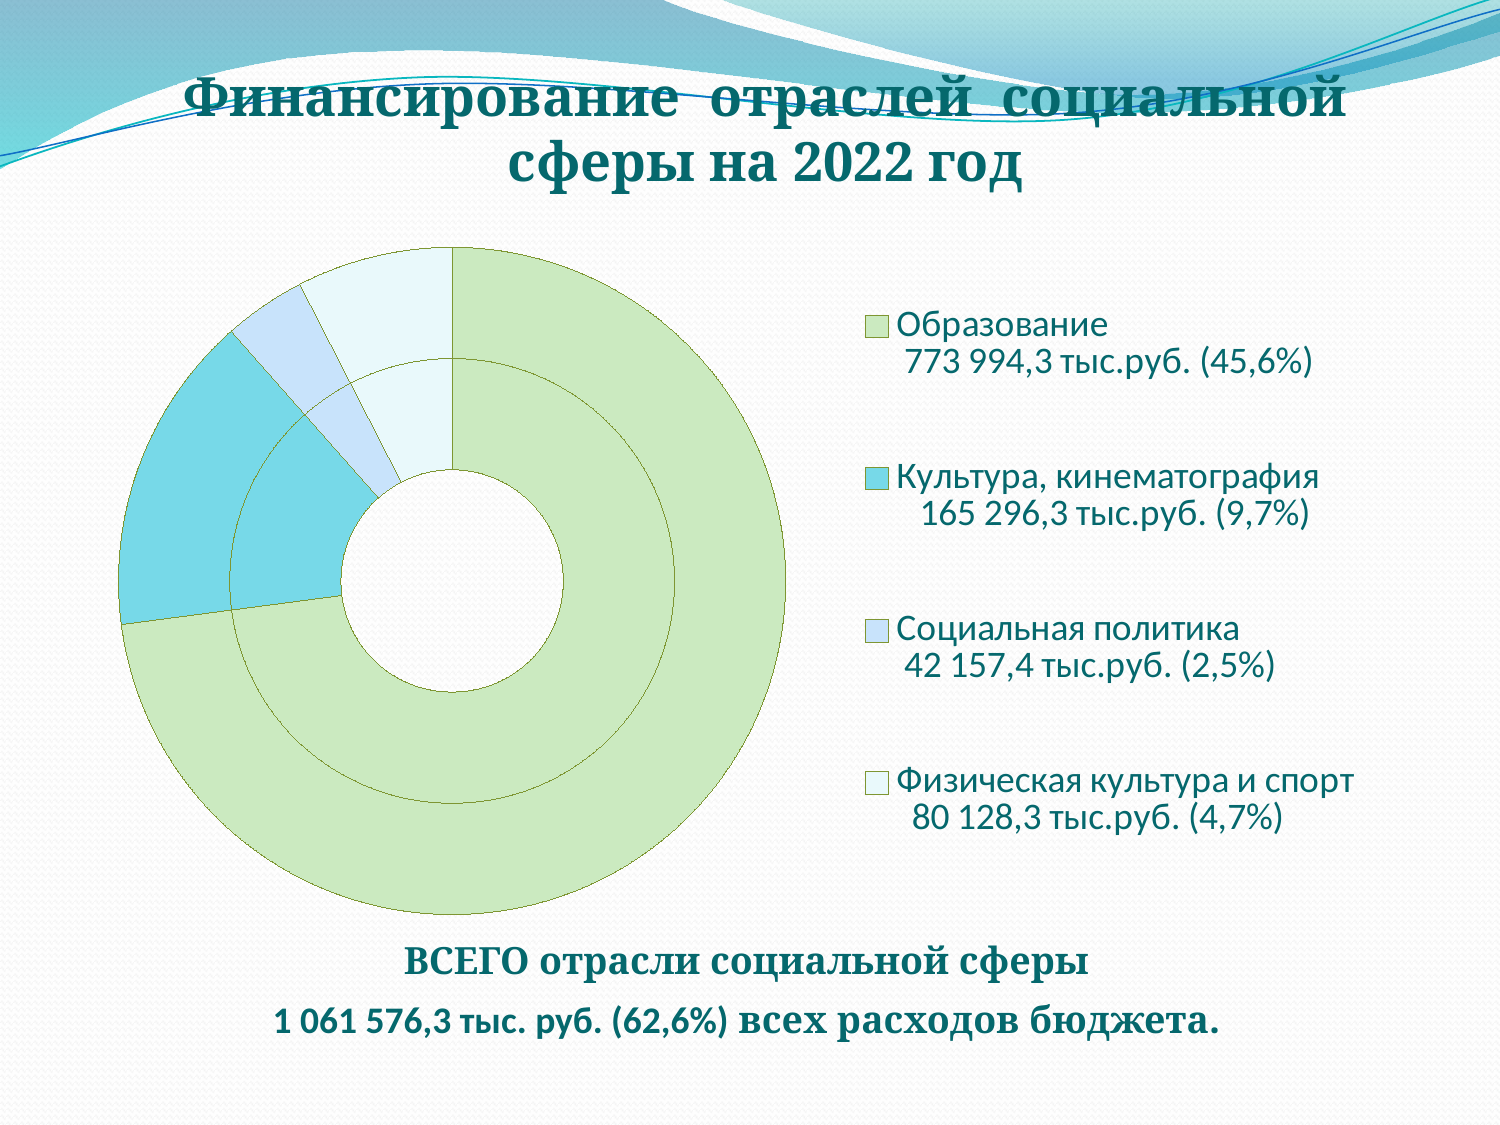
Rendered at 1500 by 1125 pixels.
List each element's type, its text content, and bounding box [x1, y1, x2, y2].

text_box ВСЕГО отрасли социальной сферы 1 061 576,3 тыс. руб. (62,6%) всех расходов бюджета. [64, 929, 1431, 1071]
list Финансирование отраслей социальной сферы на 2022 год [112, 54, 1412, 219]
chart [88, 219, 1431, 930]
